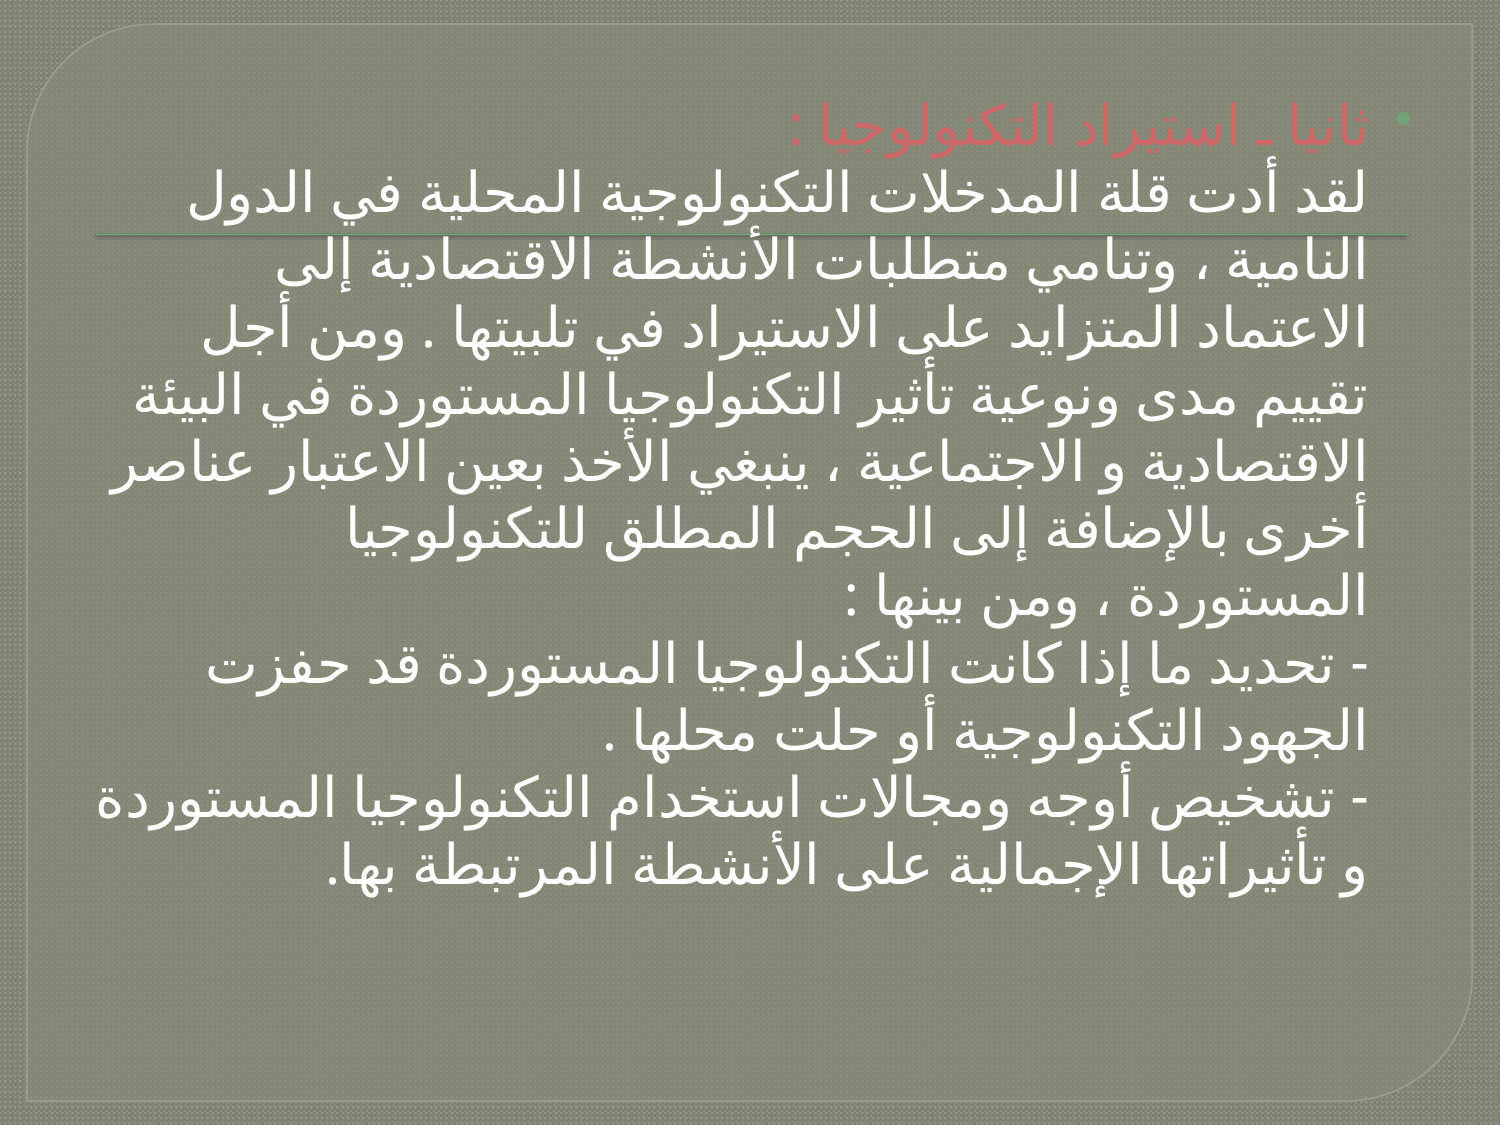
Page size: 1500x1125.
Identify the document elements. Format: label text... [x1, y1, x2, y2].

list ثانيا ـ استيراد التكنولوجيا : لقد أدت قلة المدخلات التكنولوجية المحلية في الدول النامية ، وتنامي متطلبات الأنشطة الاقتصادية إلى الاعتماد المتزايد على الاستيراد في تلبيتها . ومن أجل تقييم مدى ونوعية تأثير التكنولوجيا المستوردة في البيئة الاقتصادية و الاجتماعية ، ينبغي الأخذ بعين الاعتبار عناصر أخرى بالإضافة إلى الحجم المطلق للتكنولوجيا المستوردة ، ومن بينها : - تحديد ما إذا كانت التكنولوجيا المستوردة قد حفزت الجهود التكنولوجية أو حلت محلها . - تشخيص أوجه ومجالات استخدام التكنولوجيا المستوردة و تأثيراتها الإجمالية على الأنشطة المرتبطة بها. [75, 82, 1425, 1013]
